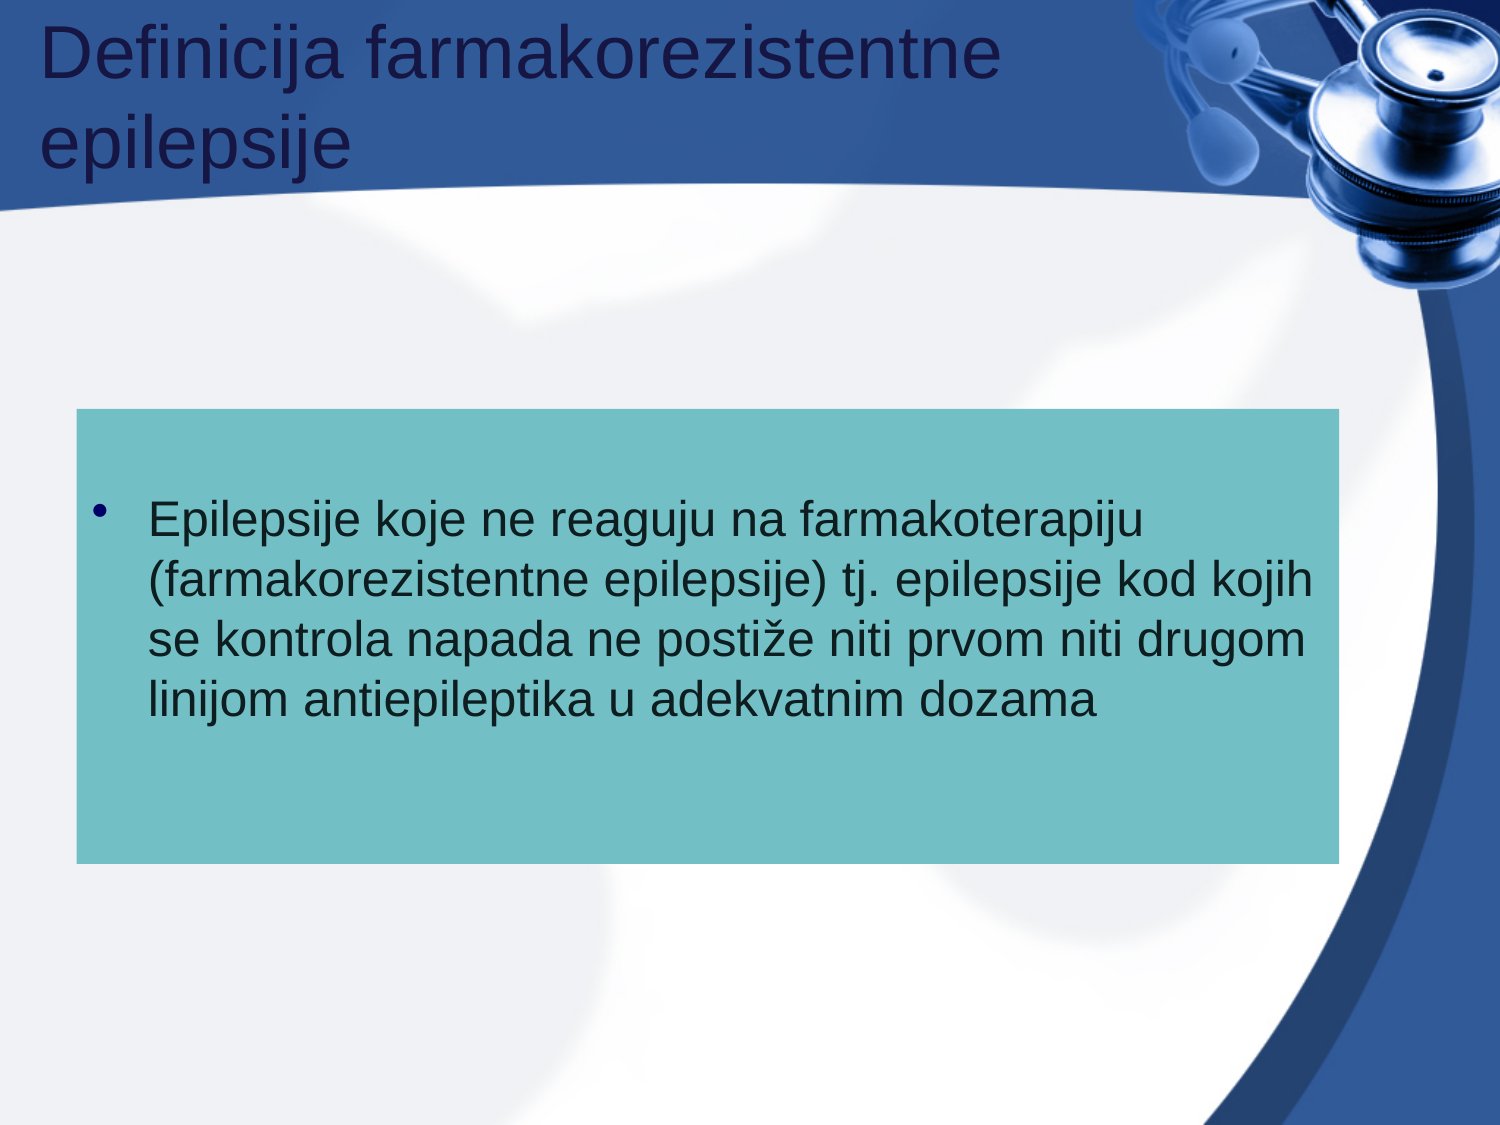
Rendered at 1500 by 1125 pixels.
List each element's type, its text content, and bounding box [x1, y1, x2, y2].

list Epilepsije koje ne reaguju na farmakoterapiju (farmakorezistentne epilepsije) tj. epilepsije kod kojih se kontrola napada ne postiže niti prvom niti drugom linijom antiepileptika u adekvatnim dozama [76, 408, 1340, 865]
title Definicija farmakorezistentne epilepsije [24, 24, 1251, 163]
picture [0, 0, 1500, 1125]
slide_number 28 [937, 1062, 1294, 1101]
